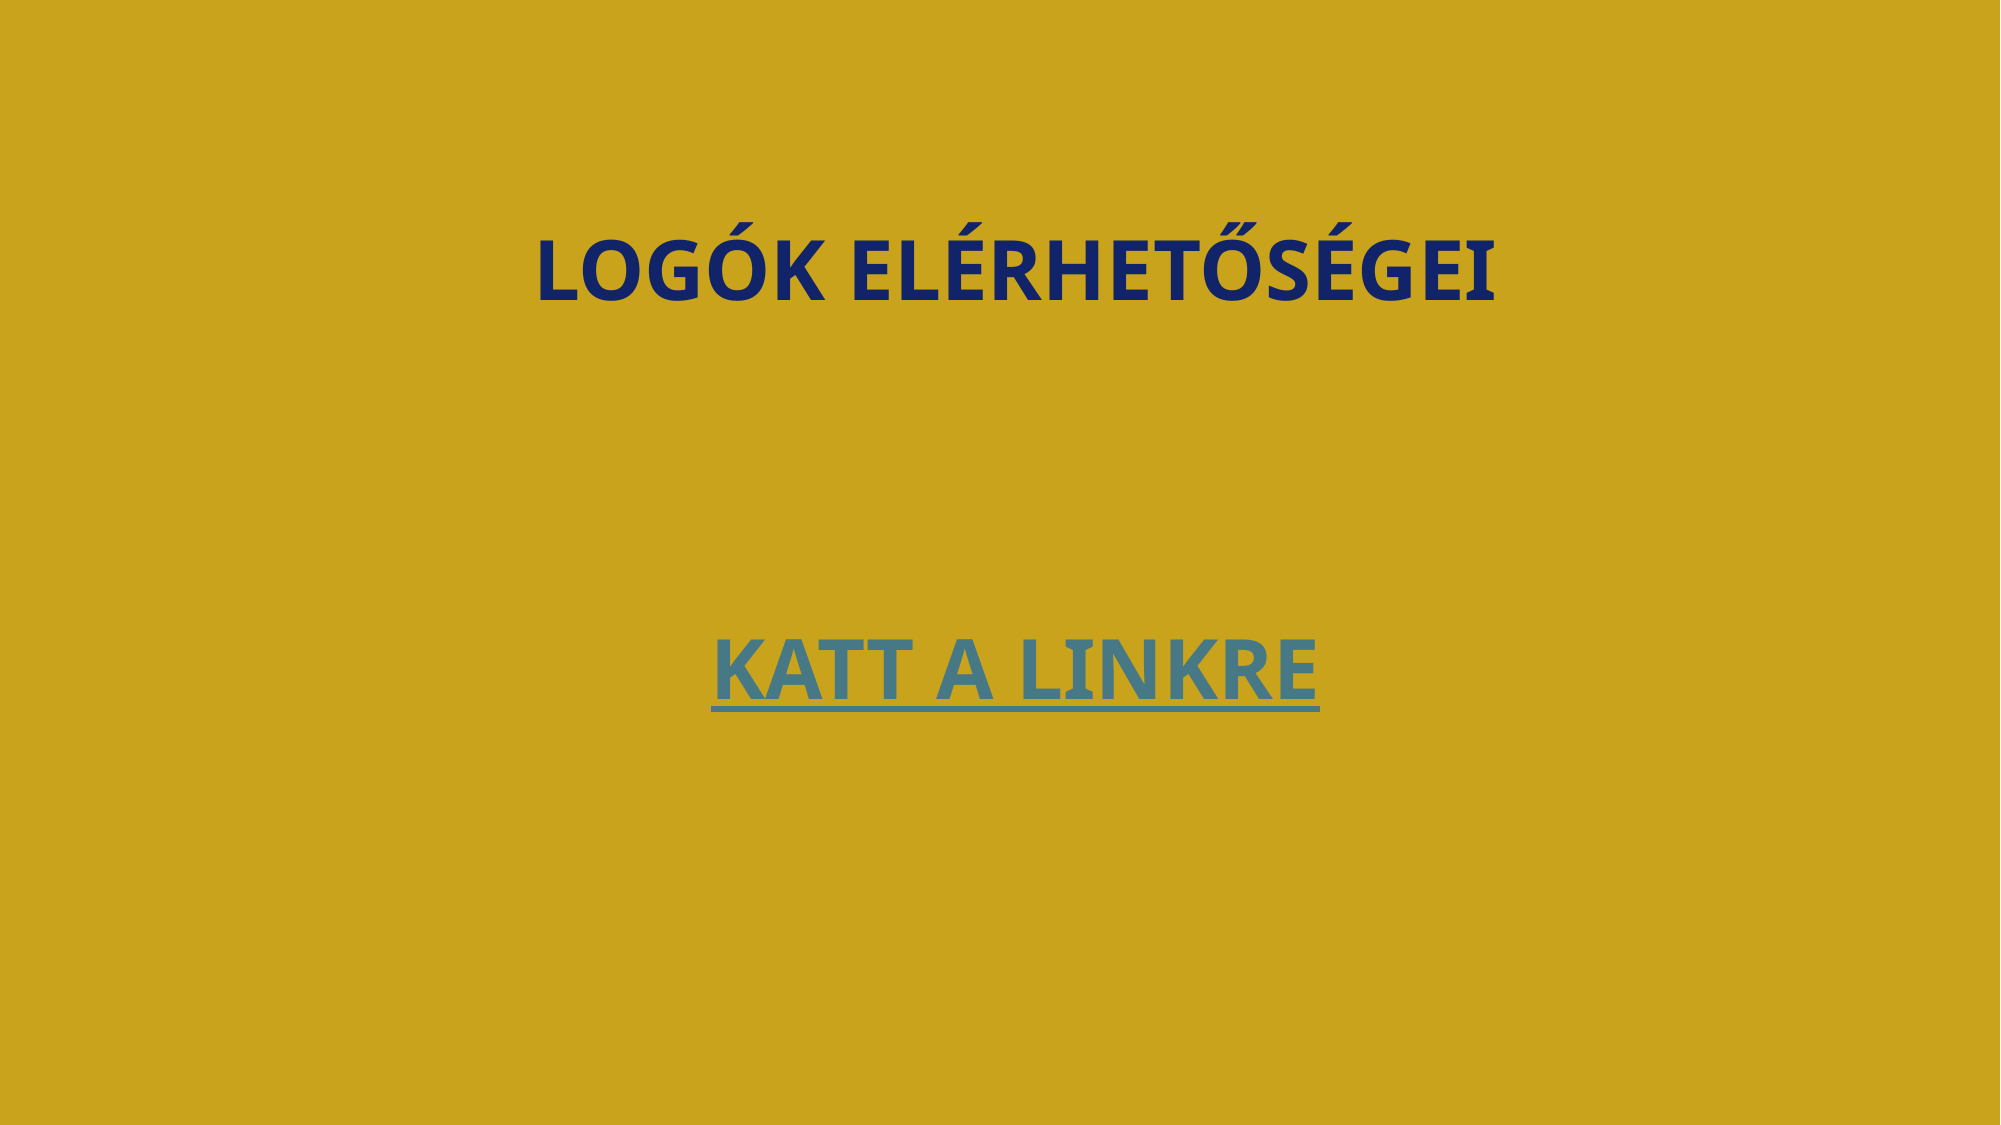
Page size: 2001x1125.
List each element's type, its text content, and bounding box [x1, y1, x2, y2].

text_box LOGÓK ELÉRHETŐSÉGEI KATT A LINKRE [15, 209, 2000, 738]
